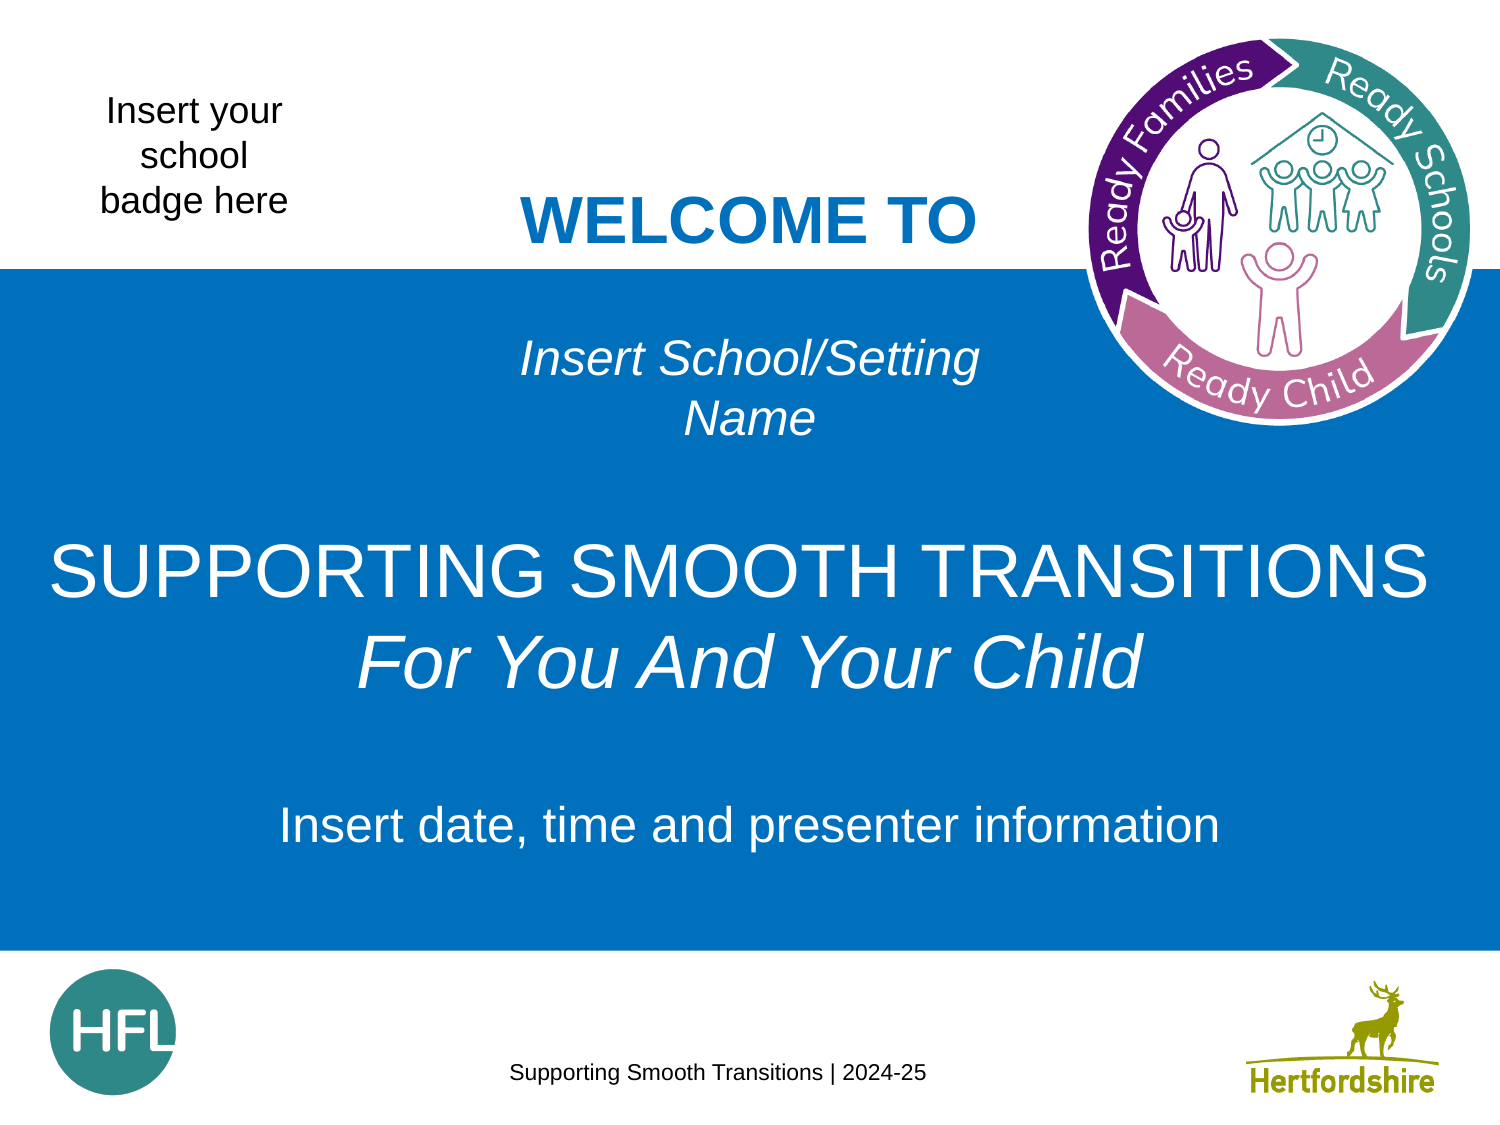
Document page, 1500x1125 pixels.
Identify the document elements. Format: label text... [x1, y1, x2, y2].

picture [1197, 953, 1487, 1125]
text_box Insert your school badge here [76, 78, 313, 229]
text_box Insert School/Setting Name [501, 318, 999, 453]
text_box WELCOME TO [480, 169, 1020, 265]
text_box [0, 267, 1500, 953]
title SUPPORTING SMOOTH TRANSITIONS For You And Your Child [32, 488, 1468, 711]
picture [1078, 27, 1480, 429]
picture [40, 963, 184, 1103]
subtitle Insert date, time and presenter information [41, 784, 1459, 930]
